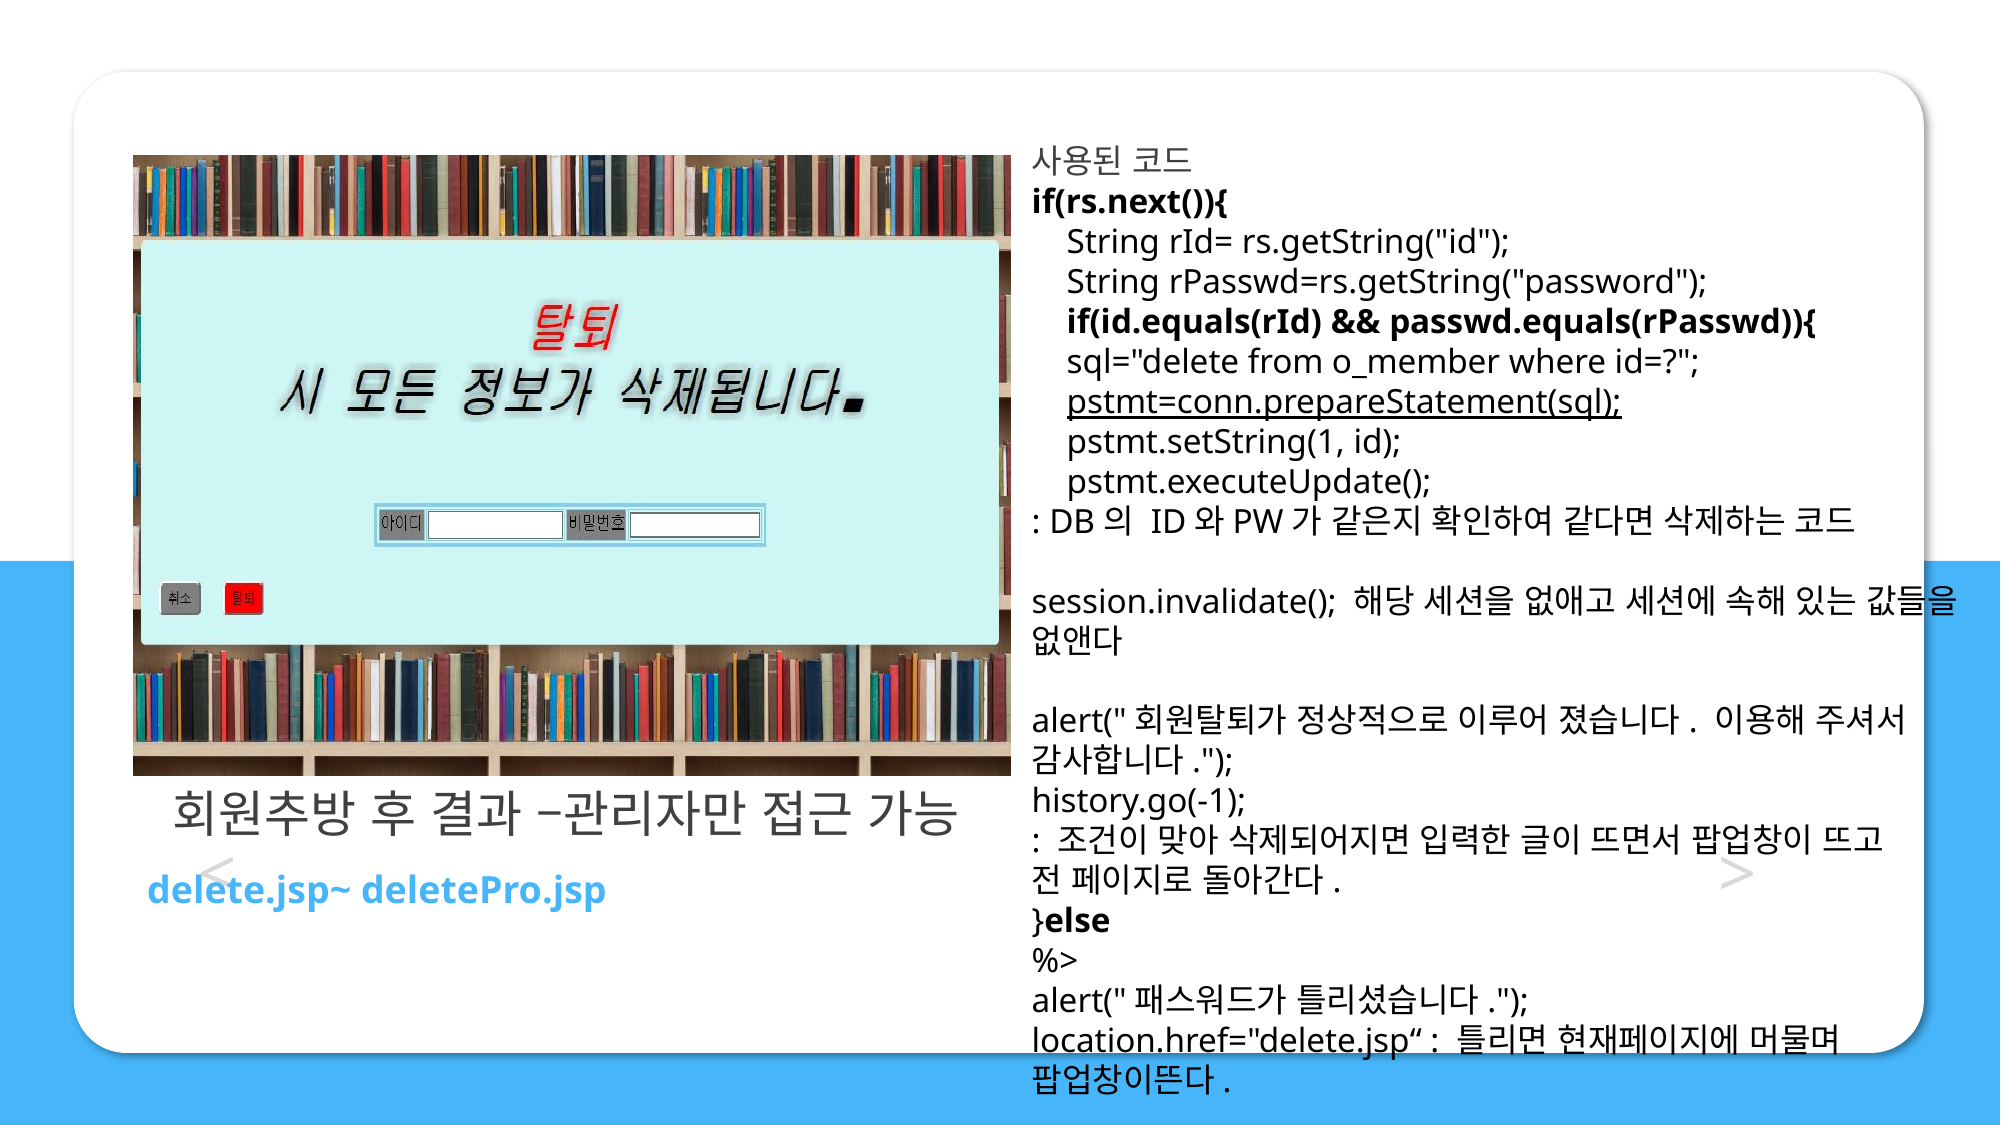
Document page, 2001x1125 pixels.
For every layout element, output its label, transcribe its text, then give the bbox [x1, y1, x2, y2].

picture [133, 155, 1011, 776]
text_box 사용된 코드 if(rs.next()){ String rId= rs.getString("id"); String rPasswd=rs.getString("password"); if(id.equals(rId) && passwd.equals(rPasswd)){ sql="delete from o_member where id=?"; pstmt=conn.prepareStatement(sql); pstmt.setString(1, id); pstmt.executeUpdate(); : DB의 ID와PW가 같은지 확인하여 같다면 삭제하는 코드 session.invalidate(); 해당 세션을 없애고 세션에 속해 있는 값들을 없앤다 alert("회원탈퇴가 정상적으로 이루어 졌습니다. 이용해 주셔서 감사합니다."); history.go(-1); : 조건이 맞아 삭제되어지면 입력한 글이 뜨면서 팝업창이 뜨고 전 페이지로 돌아간다. }else %> alert("패스워드가 틀리셨습니다."); location.href="delete.jsp“ : 틀리면 현재페이지에 머물며 팝업창이뜬다. [1016, 133, 2000, 1107]
text_box delete.jsp~ deletePro.jsp [132, 859, 622, 919]
text_box 회원추방 후 결과 –관리자만 접근 가능 [157, 776, 975, 851]
text_box [72, 70, 1925, 1054]
text_box [0, 560, 2000, 1125]
text_box < [183, 851, 252, 859]
